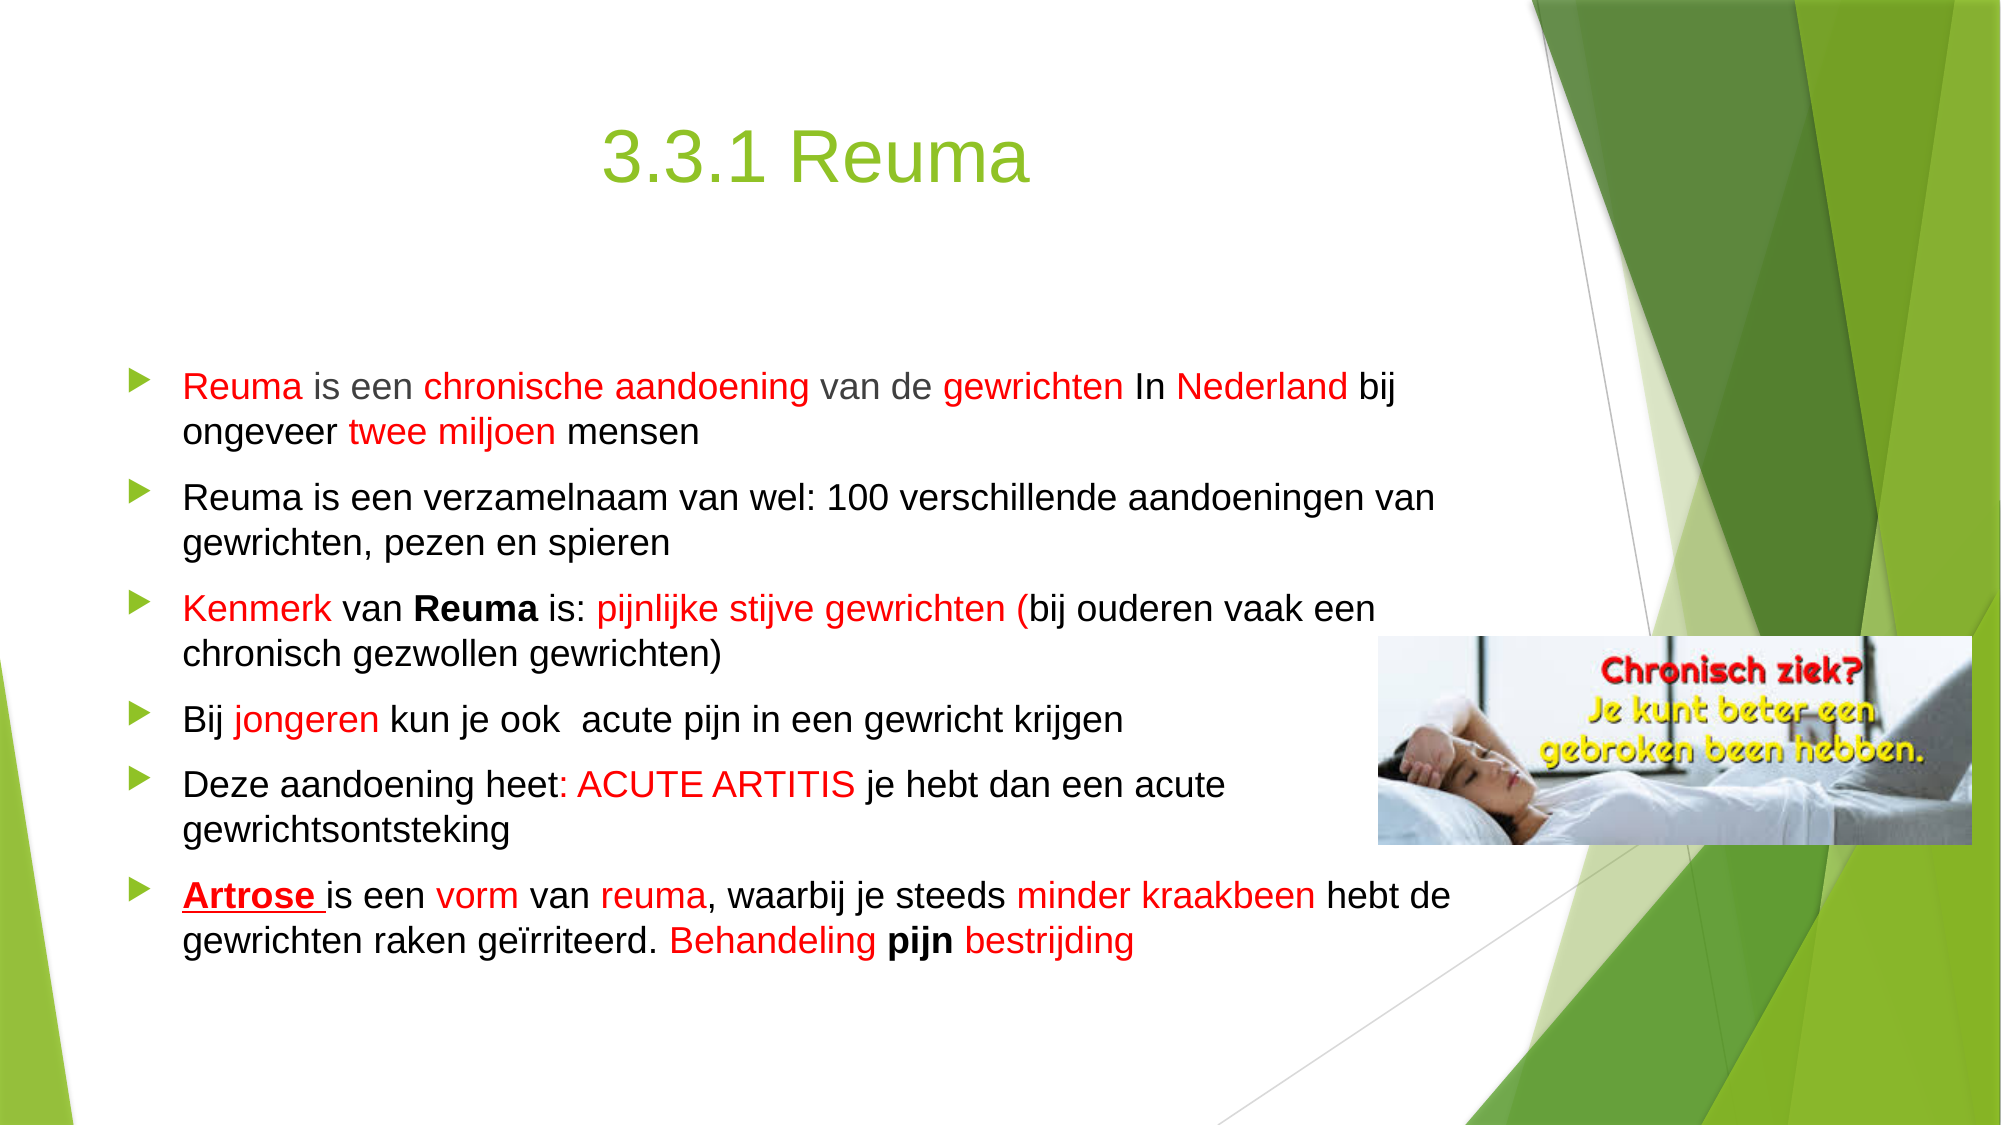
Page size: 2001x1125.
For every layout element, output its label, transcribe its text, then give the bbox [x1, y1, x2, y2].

picture [1377, 635, 1973, 845]
list Reuma is een chronische aandoening van de gewrichten In Nederland bij ongeveer twee miljoen mensen Reuma is een verzamelnaam van wel: 100 verschillende aandoeningen van gewrichten, pezen en spieren Kenmerk van Reuma is: pijnlijke stijve gewrichten (bij ouderen vaak een chronisch gezwollen gewrichten) Bij jongeren kun je ook acute pijn in een gewricht krijgen Deze aandoening heet: ACUTE ARTITIS je hebt dan een acute gewrichtsontsteking Artrose is een vorm van reuma, waarbij je steeds minder kraakbeen hebt de gewrichten raken geïrriteerd. Behandeling pijn bestrijding [111, 354, 1522, 992]
title 3.3.1 Reuma [111, 99, 1522, 317]
